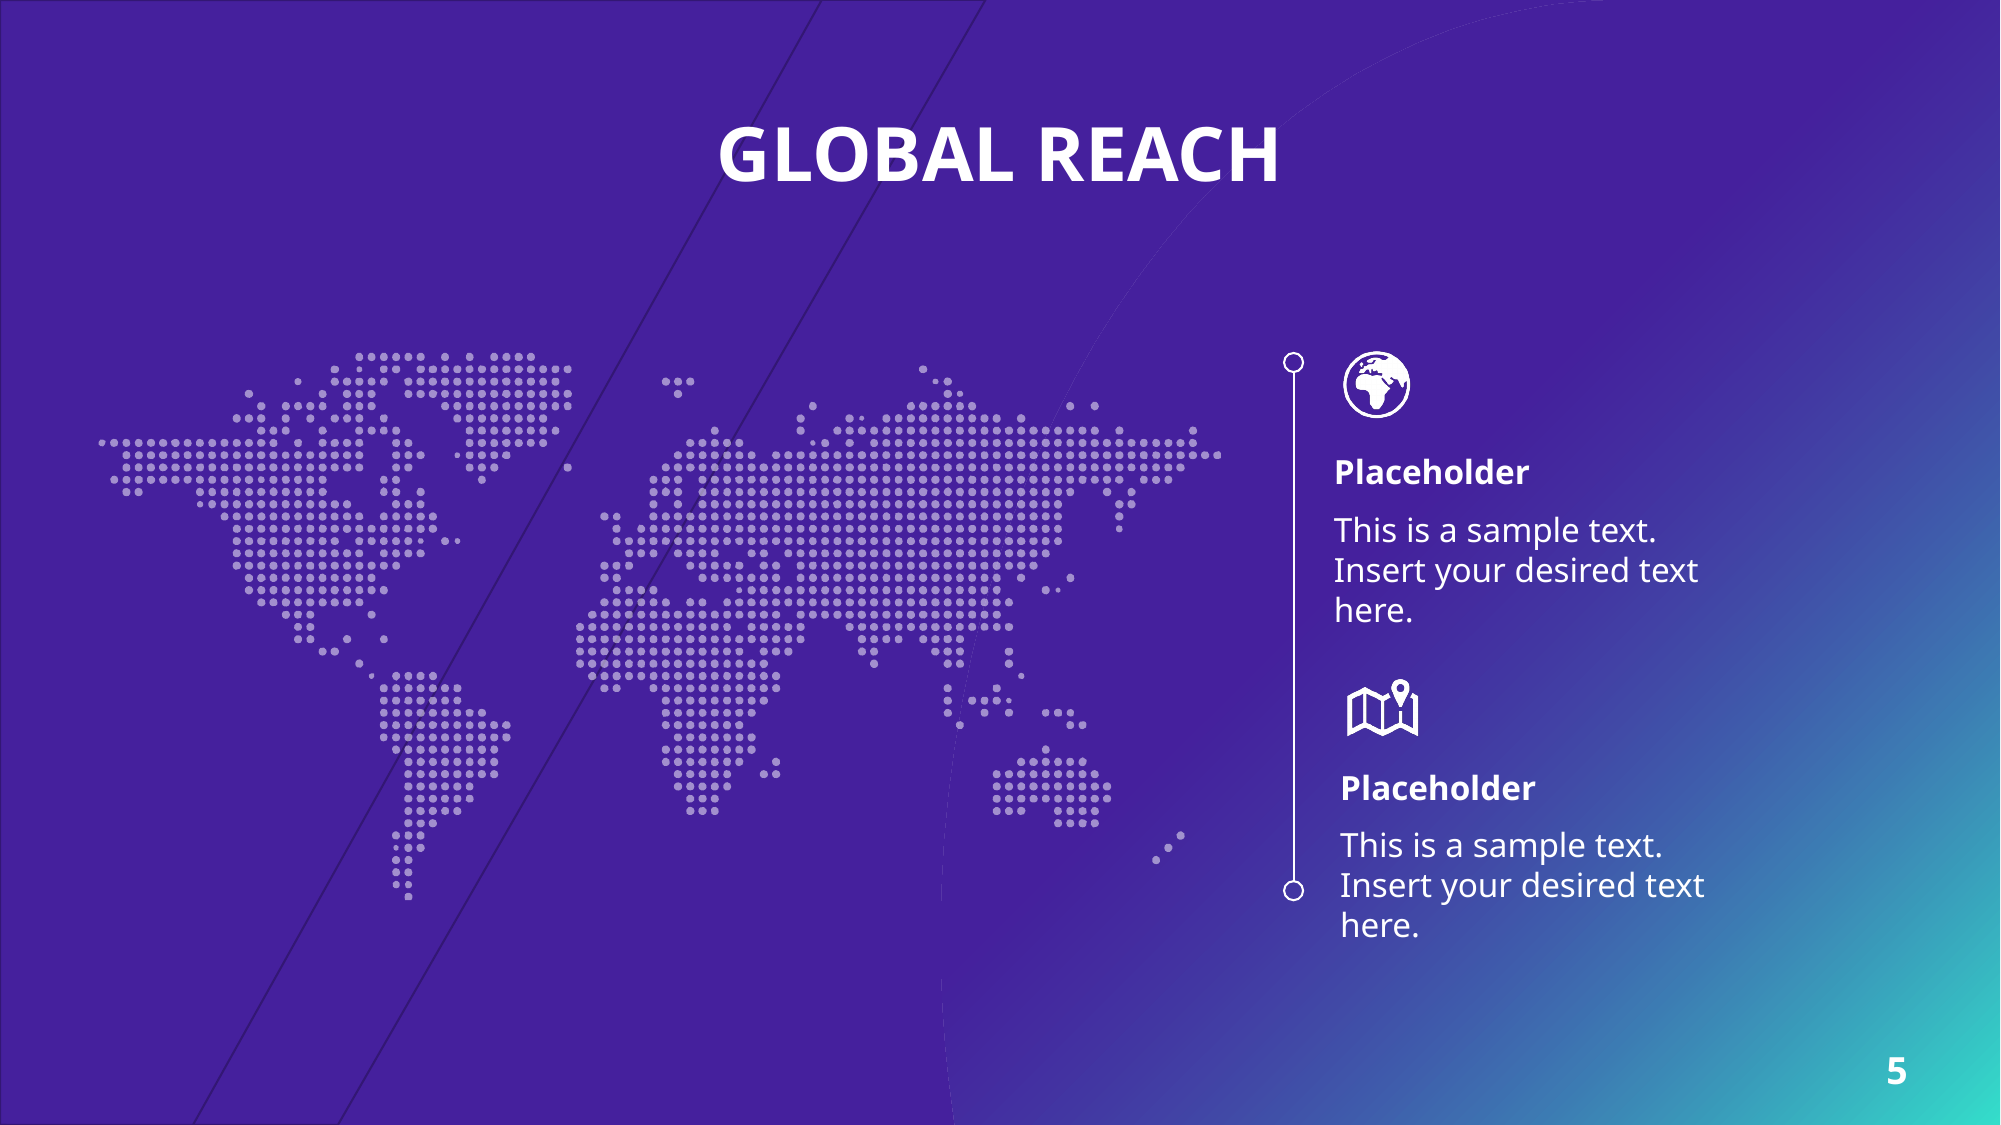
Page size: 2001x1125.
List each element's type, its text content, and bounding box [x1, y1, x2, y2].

text_box [624, 647, 634, 656]
text_box [894, 500, 903, 509]
text_box [907, 487, 915, 497]
text_box [392, 524, 401, 533]
text_box [318, 463, 327, 472]
text_box [367, 561, 376, 570]
text_box [1005, 697, 1012, 704]
text_box [956, 463, 964, 472]
text_box [1066, 721, 1075, 730]
text_box [576, 622, 585, 631]
text_box [392, 512, 401, 521]
text_box [1017, 806, 1026, 815]
text_box [870, 487, 879, 497]
text_box [833, 585, 842, 595]
text_box [1004, 623, 1014, 631]
text_box [1054, 487, 1063, 497]
text_box [1152, 438, 1161, 447]
text_box [416, 500, 425, 509]
text_box [673, 757, 683, 766]
text_box [1078, 794, 1087, 803]
text_box [281, 499, 290, 509]
text_box [404, 500, 413, 509]
text_box [796, 512, 805, 521]
text_box [294, 586, 302, 595]
text_box [330, 549, 340, 558]
text_box [526, 352, 535, 362]
text_box [710, 426, 719, 435]
text_box [943, 586, 952, 595]
text_box [342, 438, 352, 447]
text_box [1029, 757, 1038, 766]
text_box [1053, 512, 1063, 521]
text_box [1029, 463, 1038, 472]
text_box [931, 573, 940, 583]
text_box [355, 352, 364, 362]
text_box [759, 549, 769, 558]
text_box [306, 463, 315, 472]
text_box [747, 475, 756, 484]
text_box [698, 622, 707, 631]
text_box [796, 561, 805, 570]
text_box [992, 806, 1001, 816]
text_box [490, 733, 499, 742]
text_box [501, 389, 511, 398]
text_box [404, 794, 413, 803]
text_box [306, 512, 315, 521]
text_box [723, 438, 731, 447]
text_box [404, 892, 413, 901]
text_box [980, 622, 989, 631]
text_box [404, 880, 413, 889]
text_box [637, 671, 646, 681]
text_box [158, 451, 168, 459]
text_box [918, 586, 928, 595]
text_box [453, 806, 462, 816]
text_box [710, 647, 719, 656]
text_box [208, 438, 217, 447]
text_box [367, 573, 376, 582]
text_box [393, 844, 399, 851]
text_box [735, 733, 744, 742]
text_box [269, 549, 278, 558]
text_box [1200, 451, 1210, 460]
text_box [318, 451, 327, 460]
text_box [502, 426, 511, 435]
text_box [710, 733, 719, 742]
text_box [673, 500, 683, 509]
text_box [208, 451, 217, 460]
text_box [244, 549, 254, 558]
text_box [183, 463, 192, 472]
text_box [612, 684, 621, 693]
text_box [772, 610, 781, 619]
text_box [342, 389, 352, 398]
text_box [956, 401, 964, 411]
text_box [490, 745, 499, 754]
text_box [845, 426, 854, 435]
text_box [735, 573, 744, 582]
text_box [1054, 426, 1063, 435]
text_box [735, 671, 744, 681]
text_box [244, 537, 254, 546]
text_box [465, 352, 474, 362]
text_box [294, 512, 303, 521]
text_box [845, 585, 854, 595]
text_box [968, 696, 977, 705]
text_box [771, 500, 781, 509]
text_box [134, 451, 143, 460]
text_box [673, 377, 683, 386]
text_box [697, 757, 707, 767]
text_box [906, 401, 915, 411]
text_box [404, 451, 413, 460]
text_box [857, 635, 867, 644]
text_box [1213, 451, 1221, 459]
text_box [355, 585, 364, 595]
text_box [306, 561, 315, 570]
text_box [980, 524, 989, 533]
text_box [796, 414, 805, 423]
text_box [257, 426, 266, 435]
text_box [992, 537, 1001, 546]
text_box [159, 463, 168, 472]
text_box [257, 573, 266, 583]
text_box [1066, 463, 1075, 472]
text_box [784, 499, 793, 509]
text_box [454, 538, 461, 544]
text_box [1102, 782, 1112, 791]
text_box [968, 487, 977, 497]
text_box [1004, 549, 1014, 558]
text_box [257, 537, 266, 546]
text_box [244, 451, 254, 460]
text_box [379, 721, 388, 730]
text_box [1078, 721, 1087, 730]
text_box [1004, 806, 1014, 815]
text_box [980, 549, 989, 558]
text_box [1176, 451, 1185, 460]
text_box [576, 647, 585, 656]
text_box [355, 377, 364, 386]
text_box [1017, 537, 1026, 545]
text_box [1102, 451, 1112, 460]
text_box [342, 401, 352, 411]
text_box [870, 647, 879, 656]
text_box [306, 586, 315, 595]
text_box [711, 512, 719, 521]
text_box [894, 635, 903, 644]
text_box [980, 487, 989, 497]
text_box [625, 585, 634, 595]
picture [1334, 342, 1419, 427]
text_box [772, 770, 781, 779]
text_box [1041, 782, 1050, 791]
text_box [1078, 463, 1087, 472]
text_box [1029, 782, 1038, 791]
text_box [281, 401, 290, 411]
text_box [1054, 451, 1063, 460]
text_box [367, 352, 376, 362]
text_box [477, 439, 487, 447]
text_box [539, 390, 548, 398]
text_box [747, 598, 756, 607]
text_box [1139, 451, 1148, 460]
text_box [612, 561, 621, 570]
text_box [612, 622, 621, 631]
text_box [870, 426, 879, 435]
text_box [244, 438, 254, 447]
text_box [465, 389, 474, 398]
text_box [416, 806, 425, 816]
text_box [894, 414, 903, 423]
text_box [501, 438, 511, 447]
text_box [686, 561, 695, 570]
text_box [833, 549, 842, 558]
text_box [833, 451, 842, 460]
text_box [771, 671, 781, 681]
text_box [710, 573, 719, 583]
text_box [832, 475, 842, 484]
text_box [281, 451, 290, 459]
text_box [587, 610, 597, 619]
text_box [894, 598, 903, 607]
text_box [637, 537, 646, 545]
text_box [342, 512, 352, 521]
text_box [833, 610, 842, 619]
text_box [637, 622, 646, 631]
text_box [723, 561, 731, 570]
text_box [428, 770, 438, 779]
text_box [931, 647, 940, 656]
text_box [441, 377, 450, 386]
text_box [1115, 512, 1124, 521]
text_box [232, 451, 241, 460]
text_box [330, 365, 340, 374]
text_box [281, 598, 290, 607]
text_box [809, 586, 817, 595]
text_box [477, 721, 486, 730]
text_box [318, 426, 328, 435]
text_box [367, 426, 376, 435]
text_box [441, 352, 449, 362]
text_box [379, 352, 388, 362]
text_box [943, 389, 952, 398]
text_box [502, 401, 511, 411]
text_box [1041, 451, 1050, 460]
text_box [771, 561, 781, 570]
text_box [821, 598, 830, 607]
text_box [747, 684, 756, 693]
text_box [931, 463, 940, 472]
text_box [698, 684, 707, 693]
text_box [980, 463, 989, 472]
text_box [294, 610, 302, 619]
text_box [1004, 463, 1014, 472]
text_box [465, 365, 474, 374]
text_box [943, 561, 952, 570]
text_box [281, 512, 290, 521]
text_box [588, 671, 597, 681]
text_box [686, 781, 695, 791]
text_box [894, 573, 903, 582]
text_box [918, 414, 928, 423]
text_box [1176, 831, 1185, 840]
text_box [281, 549, 290, 558]
text_box [404, 352, 413, 362]
text_box [1164, 843, 1173, 852]
text_box [1090, 463, 1099, 472]
text_box [992, 684, 1001, 693]
text_box [723, 635, 731, 644]
text_box [1017, 549, 1026, 558]
text_box [404, 757, 413, 767]
text_box [661, 524, 670, 533]
text_box [380, 537, 388, 545]
text_box [1152, 855, 1161, 865]
text_box [747, 610, 756, 619]
text_box [392, 426, 401, 435]
text_box [661, 475, 670, 484]
text_box [428, 782, 438, 791]
text_box [956, 390, 964, 397]
text_box [342, 414, 352, 423]
text_box [894, 610, 903, 619]
text_box [857, 549, 867, 558]
text_box [882, 426, 891, 435]
text_box [882, 610, 891, 619]
text_box [796, 487, 805, 497]
text_box [747, 745, 756, 754]
text_box [428, 757, 438, 767]
text_box [931, 635, 940, 644]
text_box [1066, 819, 1075, 828]
text_box [821, 549, 830, 558]
text_box [122, 438, 131, 447]
text_box [306, 475, 315, 484]
text_box [392, 671, 401, 681]
text_box [257, 512, 266, 521]
text_box [428, 721, 438, 730]
text_box [906, 524, 916, 533]
text_box [625, 561, 634, 570]
text_box [808, 598, 817, 607]
text_box [306, 451, 315, 460]
text_box [882, 512, 891, 521]
text_box [784, 525, 793, 533]
text_box [845, 598, 854, 607]
text_box [968, 525, 977, 533]
text_box [980, 610, 989, 619]
text_box [747, 622, 756, 631]
text_box [894, 524, 903, 533]
text_box [257, 402, 266, 411]
text_box [968, 573, 977, 582]
text_box [417, 538, 424, 544]
text_box [1029, 438, 1038, 447]
text_box [1004, 524, 1014, 533]
text_box [232, 463, 241, 472]
text_box [257, 476, 265, 484]
text_box [453, 365, 462, 374]
text_box [870, 610, 879, 619]
text_box [1066, 401, 1075, 411]
text_box [980, 586, 989, 595]
text_box [649, 500, 658, 509]
text_box [1041, 745, 1050, 754]
text_box [710, 499, 719, 509]
text_box [955, 524, 965, 533]
text_box [453, 721, 462, 729]
text_box [379, 524, 388, 533]
text_box [809, 475, 817, 484]
text_box [772, 684, 781, 693]
text_box [478, 451, 487, 460]
text_box [906, 598, 915, 607]
text_box [392, 475, 401, 484]
text_box [723, 721, 732, 730]
text_box [808, 549, 817, 558]
text_box [294, 561, 302, 570]
text_box [1127, 451, 1136, 460]
text_box [600, 659, 609, 668]
text_box [968, 426, 977, 435]
text_box [269, 561, 278, 570]
text_box [833, 598, 842, 607]
text_box [612, 671, 621, 681]
text_box [649, 622, 658, 631]
text_box [968, 622, 977, 631]
text_box [232, 561, 241, 570]
text_box [771, 537, 781, 545]
text_box [1102, 463, 1112, 472]
text_box [870, 438, 879, 447]
text_box [845, 438, 854, 447]
text_box [171, 451, 180, 460]
text_box [379, 684, 388, 693]
text_box [1004, 782, 1014, 791]
text_box [342, 573, 352, 582]
text_box [931, 402, 940, 411]
text_box [441, 389, 450, 398]
text_box [1018, 672, 1025, 680]
text_box [698, 635, 707, 644]
text_box [661, 537, 670, 545]
text_box [551, 401, 560, 411]
text_box [465, 733, 474, 742]
text_box [649, 684, 658, 693]
text_box [980, 598, 989, 607]
text_box [894, 451, 903, 460]
text_box [857, 623, 867, 631]
text_box [710, 794, 719, 803]
text_box [1041, 512, 1050, 521]
text_box [894, 426, 903, 435]
text_box [465, 708, 474, 717]
text_box [379, 708, 388, 717]
text_box [244, 525, 254, 533]
text_box [465, 794, 474, 803]
text_box [796, 586, 805, 595]
text_box [686, 770, 695, 779]
text_box [845, 561, 854, 570]
text_box [502, 377, 511, 386]
text_box [649, 512, 658, 521]
text_box [821, 537, 830, 545]
text_box [931, 610, 940, 619]
text_box [673, 389, 683, 399]
text_box [992, 573, 1001, 582]
text_box [943, 537, 952, 545]
text_box [918, 610, 928, 619]
text_box [526, 414, 535, 423]
text_box [404, 868, 413, 877]
text_box [428, 819, 438, 828]
text_box [294, 537, 303, 546]
text_box Placeholder [1333, 451, 1550, 492]
text_box [318, 549, 327, 558]
text_box [759, 487, 769, 497]
text_box [453, 757, 462, 767]
text_box [306, 537, 315, 546]
text_box [759, 684, 769, 693]
text_box [245, 500, 254, 509]
text_box [294, 487, 303, 497]
text_box [796, 451, 805, 460]
text_box [759, 659, 769, 669]
text_box [674, 622, 683, 631]
text_box [723, 500, 732, 509]
text_box [723, 512, 732, 521]
text_box [759, 623, 769, 631]
text_box [588, 623, 597, 631]
text_box [453, 770, 462, 779]
text_box [661, 512, 671, 521]
text_box [318, 401, 327, 411]
text_box [600, 573, 609, 583]
text_box [723, 487, 731, 497]
text_box [673, 659, 683, 669]
text_box [526, 389, 536, 399]
text_box [723, 598, 732, 607]
text_box [857, 610, 867, 619]
text_box [747, 524, 756, 533]
text_box [796, 622, 805, 631]
text_box [232, 414, 241, 423]
text_box [931, 426, 940, 435]
text_box [281, 573, 290, 582]
text_box [208, 475, 217, 484]
text_box [318, 586, 327, 595]
text_box [477, 389, 486, 398]
text_box [1041, 770, 1050, 779]
text_box [355, 512, 364, 521]
text_box [931, 598, 940, 607]
text_box [980, 708, 989, 717]
text_box [404, 696, 413, 705]
text_box [955, 451, 964, 460]
text_box [673, 475, 683, 484]
text_box [882, 623, 891, 632]
text_box [710, 757, 719, 767]
text_box [821, 499, 829, 509]
text_box [1066, 806, 1075, 816]
text_box [294, 573, 302, 583]
text_box [698, 659, 707, 668]
text_box [673, 512, 683, 521]
text_box [686, 597, 695, 607]
text_box [710, 659, 719, 668]
text_box [661, 684, 670, 693]
text_box [220, 463, 229, 472]
text_box [465, 721, 474, 730]
text_box [1029, 451, 1038, 460]
text_box [416, 352, 425, 361]
text_box [342, 377, 352, 386]
text_box [453, 708, 462, 717]
text_box [220, 500, 229, 509]
text_box [1078, 757, 1087, 767]
text_box [686, 794, 695, 803]
text_box [943, 512, 952, 521]
text_box [197, 501, 204, 508]
text_box [318, 475, 327, 484]
text_box [122, 476, 131, 484]
text_box [404, 721, 413, 730]
text_box [379, 365, 388, 374]
text_box [870, 537, 879, 545]
text_box [723, 475, 732, 484]
text_box [453, 794, 462, 803]
text_box [968, 500, 977, 509]
text_box [1164, 438, 1173, 447]
text_box [821, 586, 830, 595]
text_box [441, 402, 450, 411]
text_box [956, 549, 964, 558]
text_box [796, 426, 805, 435]
text_box [441, 537, 450, 545]
text_box [269, 524, 278, 533]
text_box [857, 573, 867, 583]
text_box [784, 487, 793, 497]
text_box [1090, 401, 1099, 411]
text_box [943, 598, 952, 607]
text_box [735, 451, 744, 459]
text_box [759, 598, 768, 607]
text_box [306, 500, 315, 509]
text_box [882, 573, 891, 582]
text_box [244, 414, 254, 423]
text_box [612, 524, 621, 533]
text_box [895, 586, 903, 595]
text_box [931, 475, 940, 484]
text_box [698, 807, 707, 815]
text_box [1029, 475, 1038, 484]
text_box [661, 487, 671, 497]
text_box [735, 745, 744, 754]
text_box [1004, 426, 1014, 435]
text_box [992, 475, 1001, 484]
text_box [1005, 794, 1014, 803]
text_box [1078, 426, 1087, 435]
text_box [600, 647, 609, 656]
text_box [465, 757, 474, 767]
text_box [490, 401, 499, 411]
text_box [428, 794, 438, 803]
text_box [735, 537, 744, 545]
text_box [490, 721, 499, 730]
text_box [501, 721, 511, 729]
text_box [122, 487, 131, 497]
text_box [809, 487, 817, 497]
text_box [1139, 438, 1148, 447]
text_box [894, 623, 903, 631]
text_box [918, 499, 928, 509]
text_box [1078, 806, 1087, 815]
text_box [330, 573, 339, 583]
text_box [1004, 561, 1014, 570]
text_box [587, 635, 597, 644]
text_box [355, 389, 364, 398]
text_box [698, 475, 707, 484]
text_box [1078, 438, 1087, 447]
text_box [1054, 708, 1062, 717]
text_box [600, 635, 609, 644]
text_box [673, 745, 683, 754]
text_box [796, 475, 805, 484]
text_box [330, 647, 339, 656]
text_box [882, 438, 891, 447]
text_box [956, 598, 964, 607]
text_box [980, 426, 989, 435]
text_box [1078, 769, 1087, 779]
text_box [710, 721, 719, 729]
text_box [551, 389, 560, 398]
text_box [870, 549, 879, 558]
text_box [857, 487, 867, 497]
text_box [232, 475, 242, 484]
text_box [821, 463, 830, 472]
text_box [368, 673, 375, 679]
text_box [943, 377, 953, 386]
text_box [992, 770, 1001, 779]
text_box [392, 696, 401, 705]
text_box [257, 598, 266, 607]
text_box [649, 475, 658, 484]
text_box [759, 512, 769, 521]
text_box [759, 499, 769, 509]
text_box [612, 659, 621, 669]
text_box [857, 524, 867, 533]
text_box [269, 438, 278, 447]
text_box [698, 647, 707, 656]
text_box [318, 598, 327, 607]
text_box [845, 622, 854, 631]
text_box [649, 487, 658, 497]
text_box [1017, 757, 1026, 767]
text_box [490, 426, 499, 435]
text_box [416, 512, 425, 521]
text_box [1115, 438, 1124, 447]
text_box [698, 721, 707, 730]
text_box [342, 524, 352, 533]
text_box [441, 807, 450, 816]
text_box [931, 561, 940, 570]
text_box [710, 635, 719, 644]
text_box [906, 426, 916, 435]
text_box [269, 463, 278, 472]
text_box [649, 610, 658, 619]
text_box [318, 500, 327, 509]
text_box [686, 438, 695, 447]
text_box [943, 696, 953, 705]
text_box [649, 537, 658, 546]
text_box [355, 573, 364, 582]
text_box [723, 524, 732, 533]
text_box [490, 377, 499, 386]
text_box [526, 438, 535, 447]
text_box [747, 671, 756, 681]
text_box [723, 684, 732, 693]
text_box [894, 549, 903, 558]
text_box [955, 426, 964, 435]
text_box [134, 463, 143, 472]
text_box [673, 487, 683, 497]
text_box [441, 684, 450, 693]
text_box [404, 745, 413, 754]
text_box [294, 463, 303, 472]
text_box [907, 622, 916, 631]
text_box [477, 757, 486, 767]
text_box [110, 475, 119, 484]
text_box [122, 451, 131, 460]
text_box [600, 610, 609, 619]
text_box [673, 549, 683, 558]
text_box [809, 401, 817, 411]
text_box [759, 770, 769, 779]
text_box [735, 696, 744, 705]
text_box [918, 463, 928, 472]
text_box [723, 733, 732, 742]
text_box [625, 635, 634, 644]
text_box [686, 451, 695, 460]
text_box [992, 451, 1001, 460]
text_box [943, 463, 952, 472]
text_box [380, 696, 388, 705]
text_box [1041, 549, 1050, 558]
text_box [870, 635, 879, 644]
text_box [992, 696, 1001, 705]
text_box [968, 537, 977, 546]
text_box [686, 684, 695, 693]
text_box [330, 463, 339, 472]
text_box [1127, 438, 1136, 447]
text_box [673, 671, 683, 681]
text_box This is a sample text. Insert your desired text here. [1340, 824, 1759, 945]
text_box [404, 536, 413, 546]
text_box [882, 537, 891, 546]
text_box [673, 770, 683, 779]
text_box [723, 757, 731, 767]
text_box [686, 745, 695, 754]
text_box [649, 524, 658, 533]
text_box [784, 549, 793, 558]
text_box [698, 573, 707, 583]
text_box [906, 500, 915, 509]
text_box [1152, 451, 1161, 459]
text_box [980, 561, 989, 570]
text_box [1102, 475, 1112, 484]
text_box [220, 512, 229, 521]
text_box [931, 623, 940, 631]
text_box [858, 512, 867, 521]
text_box [857, 598, 867, 607]
text_box [306, 401, 315, 411]
text_box [918, 475, 928, 484]
text_box [392, 561, 401, 570]
text_box [183, 451, 192, 459]
text_box [220, 487, 229, 497]
text_box [1041, 426, 1050, 435]
text_box [1041, 524, 1050, 533]
text_box [771, 598, 781, 607]
text_box [281, 585, 290, 595]
text_box [747, 512, 756, 521]
text_box [833, 463, 842, 472]
text_box [171, 475, 180, 484]
text_box [772, 487, 781, 497]
text_box [600, 561, 609, 570]
text_box [882, 500, 891, 509]
text_box [392, 868, 401, 877]
text_box [735, 512, 744, 521]
text_box [1017, 782, 1026, 791]
text_box [1041, 463, 1050, 472]
text_box [110, 438, 119, 447]
text_box [404, 524, 413, 533]
text_box [1078, 475, 1087, 484]
text_box [514, 352, 523, 362]
text_box [1140, 475, 1148, 484]
text_box [918, 561, 928, 570]
text_box [809, 524, 817, 533]
text_box [955, 414, 964, 423]
text_box [281, 475, 290, 484]
text_box [943, 684, 952, 693]
text_box [208, 500, 217, 509]
text_box [379, 426, 388, 435]
text_box [134, 438, 143, 447]
text_box [698, 524, 707, 533]
text_box [392, 500, 401, 509]
text_box [342, 549, 352, 558]
text_box [306, 598, 315, 607]
text_box [772, 757, 781, 767]
text_box [588, 659, 597, 668]
text_box [392, 721, 401, 730]
text_box [698, 487, 707, 497]
text_box [318, 524, 327, 533]
text_box [955, 500, 964, 509]
text_box [477, 733, 487, 742]
text_box [257, 463, 266, 472]
text_box [784, 475, 793, 484]
text_box [698, 549, 707, 558]
text_box [330, 451, 339, 460]
text_box [784, 451, 793, 459]
text_box [698, 745, 707, 754]
text_box [1016, 487, 1026, 497]
text_box [956, 512, 964, 521]
text_box [477, 426, 486, 435]
title GLOBAL REACH [425, 113, 1574, 201]
text_box [232, 512, 241, 521]
text_box [1115, 426, 1124, 435]
text_box [257, 524, 266, 533]
text_box [845, 487, 854, 497]
text_box [356, 366, 363, 373]
text_box [318, 389, 327, 398]
text_box [857, 475, 867, 484]
text_box [624, 610, 633, 619]
text_box [355, 438, 364, 447]
text_box [232, 438, 241, 447]
text_box [686, 537, 695, 545]
text_box [526, 377, 535, 386]
text_box [649, 671, 658, 681]
text_box [612, 585, 621, 595]
text_box [551, 426, 560, 435]
text_box [661, 647, 670, 656]
text_box [735, 524, 744, 533]
text_box [1078, 819, 1087, 828]
text_box [343, 451, 352, 460]
text_box [281, 426, 290, 435]
text_box [404, 843, 413, 852]
text_box [845, 512, 854, 521]
text_box [637, 635, 646, 644]
text_box [673, 708, 683, 717]
text_box [1127, 500, 1136, 509]
text_box [1029, 549, 1038, 558]
text_box [392, 855, 401, 865]
text_box [735, 684, 744, 693]
text_box [624, 537, 633, 546]
text_box [809, 512, 817, 521]
text_box [906, 475, 915, 484]
text_box [380, 377, 388, 386]
text_box [1115, 451, 1124, 460]
text_box [1188, 438, 1198, 447]
text_box [673, 451, 683, 460]
text_box [784, 647, 793, 656]
text_box [380, 549, 388, 558]
text_box [502, 352, 511, 362]
text_box [968, 610, 977, 619]
text_box [1004, 499, 1014, 509]
text_box [845, 537, 854, 546]
text_box [710, 671, 719, 681]
text_box [477, 770, 486, 779]
text_box [416, 770, 425, 779]
text_box [391, 549, 401, 558]
text_box [257, 414, 266, 423]
text_box [771, 451, 781, 460]
text_box [820, 512, 830, 521]
text_box [735, 647, 744, 656]
text_box [943, 659, 952, 668]
text_box [1054, 438, 1062, 447]
text_box [980, 696, 989, 705]
text_box [612, 537, 621, 546]
text_box [906, 438, 915, 447]
text_box [281, 487, 290, 497]
text_box [857, 647, 867, 656]
text_box [710, 709, 719, 717]
text_box [269, 451, 278, 460]
text_box [428, 733, 438, 742]
text_box [355, 451, 364, 460]
text_box [968, 512, 977, 521]
text_box [367, 610, 376, 619]
text_box [428, 365, 437, 374]
text_box [919, 524, 928, 533]
text_box [968, 475, 977, 484]
text_box [1115, 463, 1124, 472]
text_box [404, 770, 413, 779]
text_box [526, 365, 536, 374]
text_box [919, 512, 928, 521]
text_box [367, 402, 376, 411]
text_box [956, 610, 964, 619]
text_box [698, 671, 707, 681]
text_box [1053, 537, 1063, 545]
text_box [428, 745, 438, 754]
text_box [710, 782, 719, 791]
text_box [379, 512, 388, 521]
text_box [857, 561, 867, 570]
text_box [686, 806, 695, 815]
text_box [906, 463, 916, 472]
text_box [612, 647, 621, 656]
text_box [870, 512, 878, 521]
text_box [392, 439, 400, 448]
text_box [931, 451, 940, 460]
text_box [196, 475, 204, 484]
text_box [1054, 806, 1062, 815]
text_box [710, 438, 719, 447]
text_box [845, 475, 854, 484]
text_box [943, 426, 952, 435]
text_box [980, 573, 989, 582]
text_box [1066, 451, 1075, 460]
text_box [637, 647, 646, 656]
text_box [784, 463, 793, 472]
text_box [821, 438, 830, 447]
text_box [845, 549, 854, 558]
text_box [1164, 475, 1173, 484]
text_box [477, 377, 487, 386]
text_box [98, 439, 106, 447]
text_box [1004, 537, 1014, 546]
text_box [894, 512, 903, 521]
text_box [441, 696, 450, 705]
text_box [1004, 451, 1014, 460]
text_box [1066, 438, 1075, 447]
text_box [821, 610, 830, 619]
text_box [882, 549, 891, 558]
text_box [661, 671, 670, 681]
text_box [465, 377, 474, 386]
text_box [919, 451, 928, 460]
text_box [465, 438, 474, 447]
text_box [919, 537, 928, 546]
text_box [416, 721, 425, 730]
text_box [453, 389, 462, 399]
text_box [673, 524, 683, 533]
text_box [454, 452, 461, 459]
text_box [281, 463, 290, 472]
text_box [661, 659, 670, 668]
text_box [992, 585, 1001, 595]
text_box [146, 438, 156, 447]
text_box [710, 475, 719, 484]
text_box [919, 487, 928, 497]
text_box [710, 745, 719, 754]
text_box [600, 622, 609, 631]
text_box [294, 475, 302, 484]
text_box [821, 573, 830, 583]
text_box [1066, 709, 1074, 717]
text_box [269, 573, 278, 582]
text_box [1017, 438, 1026, 447]
text_box [771, 463, 781, 472]
text_box [906, 610, 916, 619]
text_box [392, 487, 401, 497]
text_box [882, 561, 891, 570]
text_box [735, 561, 744, 570]
text_box [244, 586, 254, 595]
text_box [759, 610, 769, 619]
text_box [1066, 794, 1075, 803]
text_box [1029, 561, 1038, 570]
text_box [980, 537, 989, 546]
text_box [809, 573, 817, 582]
text_box [477, 708, 487, 717]
text_box [784, 585, 793, 595]
text_box [870, 622, 879, 631]
text_box [894, 463, 903, 472]
text_box [932, 378, 939, 385]
text_box [1017, 512, 1026, 521]
text_box [698, 561, 707, 570]
text_box [477, 475, 486, 484]
text_box [735, 438, 744, 447]
text_box [1029, 524, 1038, 533]
text_box [747, 708, 756, 717]
text_box [857, 463, 867, 472]
text_box [796, 573, 805, 583]
text_box [220, 475, 229, 484]
text_box [490, 365, 499, 374]
text_box [1090, 451, 1100, 460]
text_box [796, 525, 805, 533]
text_box [809, 451, 817, 460]
text_box [992, 549, 1001, 558]
text_box [661, 745, 670, 754]
text_box [698, 451, 707, 460]
text_box [490, 770, 499, 779]
text_box [796, 610, 805, 619]
text_box [1017, 463, 1026, 472]
text_box [318, 537, 327, 546]
text_box [661, 377, 671, 386]
text_box [821, 487, 830, 497]
text_box [808, 463, 818, 472]
text_box [563, 389, 572, 398]
text_box [686, 635, 695, 644]
text_box [870, 451, 879, 460]
text_box [759, 573, 769, 583]
text_box [441, 708, 450, 717]
text_box [710, 610, 719, 619]
text_box Placeholder [1340, 766, 1557, 807]
text_box [894, 438, 903, 447]
text_box [906, 585, 916, 595]
text_box [416, 377, 425, 386]
text_box [710, 770, 719, 779]
text_box [993, 622, 1001, 631]
text_box [796, 537, 805, 545]
text_box [257, 438, 266, 447]
text_box [392, 463, 401, 472]
text_box [759, 537, 768, 545]
text_box [318, 561, 327, 570]
text_box [379, 585, 388, 595]
text_box [551, 377, 560, 386]
text_box [673, 721, 683, 730]
text_box [943, 573, 952, 583]
text_box [539, 401, 548, 411]
text_box [747, 549, 756, 558]
text_box [882, 451, 891, 460]
text_box [465, 414, 474, 423]
text_box [943, 647, 952, 656]
text_box [686, 708, 695, 717]
text_box [992, 463, 1001, 472]
text_box [992, 487, 1001, 497]
text_box [343, 500, 352, 509]
text_box [1090, 438, 1100, 447]
text_box [355, 401, 364, 411]
text_box [1017, 451, 1026, 460]
text_box [1078, 782, 1087, 791]
text_box [735, 635, 744, 644]
text_box [600, 671, 609, 681]
text_box [809, 537, 817, 546]
text_box [294, 451, 303, 460]
text_box [428, 671, 437, 681]
text_box [968, 438, 977, 447]
text_box [367, 389, 376, 398]
text_box [931, 414, 940, 423]
text_box [637, 549, 646, 558]
text_box [992, 524, 1001, 533]
text_box [392, 684, 401, 693]
text_box [330, 524, 340, 533]
text_box [244, 487, 254, 497]
text_box [686, 647, 695, 656]
text_box [673, 684, 683, 693]
text_box [1090, 475, 1099, 484]
text_box [367, 377, 376, 386]
text_box [1102, 438, 1112, 447]
text_box [600, 512, 609, 521]
text_box [404, 377, 413, 386]
text_box [514, 365, 524, 374]
text_box [441, 782, 450, 791]
text_box [882, 414, 891, 423]
text_box [330, 537, 339, 546]
text_box This is a sample text. Insert your desired text here. [1333, 509, 1752, 629]
text_box [416, 757, 425, 767]
text_box [723, 610, 732, 619]
text_box [710, 696, 719, 705]
text_box [343, 463, 352, 472]
text_box [404, 831, 413, 840]
text_box [992, 598, 1001, 607]
text_box [1066, 770, 1075, 779]
text_box [992, 561, 1001, 570]
text_box [624, 549, 634, 558]
text_box [686, 671, 695, 681]
text_box [416, 831, 425, 840]
text_box [992, 438, 1001, 447]
text_box [992, 610, 1001, 619]
text_box [453, 401, 462, 411]
text_box [269, 475, 278, 484]
text_box [1029, 794, 1038, 803]
text_box [980, 512, 989, 521]
text_box [784, 512, 793, 521]
text_box [1164, 463, 1173, 472]
text_box [796, 549, 805, 558]
text_box [784, 537, 793, 545]
text_box [122, 463, 131, 472]
text_box [747, 573, 756, 582]
text_box [391, 365, 401, 374]
text_box [870, 659, 879, 668]
text_box [1016, 573, 1026, 582]
text_box [1066, 475, 1075, 484]
text_box [943, 401, 952, 411]
text_box [1029, 426, 1038, 435]
text_box [931, 586, 940, 595]
text_box [1016, 414, 1026, 423]
text_box [367, 586, 376, 595]
text_box [416, 549, 425, 558]
text_box [673, 463, 683, 472]
text_box [796, 598, 805, 607]
text_box [612, 610, 621, 619]
text_box [392, 352, 401, 362]
text_box [931, 512, 940, 521]
text_box [771, 475, 781, 484]
text_box [330, 598, 339, 607]
text_box [968, 414, 977, 423]
text_box [809, 500, 817, 509]
text_box [465, 770, 474, 778]
text_box [661, 622, 670, 631]
text_box [1152, 463, 1161, 472]
text_box [918, 365, 928, 374]
text_box [747, 487, 756, 497]
text_box [955, 721, 964, 729]
text_box [931, 500, 940, 509]
text_box [943, 414, 952, 423]
text_box [453, 684, 462, 693]
text_box [477, 365, 487, 374]
text_box [894, 487, 903, 496]
text_box [857, 500, 867, 509]
text_box [612, 598, 621, 607]
text_box [784, 623, 793, 631]
text_box [416, 708, 425, 717]
text_box [649, 659, 658, 668]
text_box [723, 708, 732, 717]
text_box [637, 659, 646, 668]
text_box [943, 451, 953, 460]
text_box [281, 610, 290, 619]
text_box [747, 696, 756, 705]
text_box [943, 634, 952, 644]
text_box [698, 794, 707, 803]
text_box [661, 635, 670, 644]
text_box [416, 684, 425, 693]
text_box [1017, 500, 1026, 509]
text_box [600, 598, 609, 607]
text_box [355, 659, 364, 668]
text_box [870, 585, 879, 595]
text_box [956, 537, 965, 545]
text_box [342, 635, 352, 644]
text_box [735, 659, 744, 668]
text_box [723, 537, 732, 546]
text_box [1004, 487, 1014, 497]
text_box [845, 573, 854, 583]
text_box [686, 696, 695, 705]
text_box [661, 463, 670, 472]
text_box [1053, 757, 1063, 767]
text_box [686, 524, 695, 533]
text_box [318, 487, 328, 497]
text_box [453, 745, 462, 754]
text_box [1029, 770, 1038, 779]
text_box [943, 708, 953, 717]
text_box [244, 389, 254, 398]
text_box [992, 414, 1001, 423]
text_box [318, 573, 327, 583]
text_box [404, 855, 413, 864]
text_box [404, 708, 413, 717]
text_box [1188, 426, 1198, 435]
text_box [980, 414, 989, 423]
text_box [698, 537, 707, 545]
text_box [857, 585, 867, 595]
text_box [980, 438, 989, 447]
text_box [833, 573, 842, 582]
text_box [955, 475, 964, 484]
text_box [232, 549, 241, 558]
text_box [269, 426, 278, 435]
text_box [1029, 537, 1038, 545]
text_box [392, 880, 400, 889]
text_box [796, 500, 805, 509]
text_box [821, 561, 830, 570]
text_box [269, 586, 278, 595]
text_box [355, 561, 364, 570]
text_box [404, 389, 413, 398]
text_box [441, 365, 450, 374]
text_box [698, 500, 707, 509]
text_box [416, 733, 425, 742]
text_box [612, 512, 621, 521]
text_box [710, 623, 719, 631]
text_box [1029, 487, 1038, 497]
text_box [428, 684, 438, 693]
text_box [698, 512, 707, 521]
text_box [747, 451, 756, 460]
text_box [183, 475, 192, 484]
text_box [1164, 451, 1173, 460]
text_box [686, 549, 695, 558]
text_box [1284, 352, 1304, 372]
text_box [330, 512, 339, 521]
text_box [907, 537, 916, 545]
text_box [514, 426, 523, 435]
text_box [955, 647, 964, 656]
text_box [882, 463, 891, 472]
text_box [306, 635, 315, 644]
text_box [146, 475, 156, 484]
text_box [1029, 500, 1038, 509]
text_box [625, 671, 634, 681]
text_box [330, 500, 339, 509]
text_box [404, 512, 413, 521]
text_box [882, 586, 891, 595]
text_box [244, 561, 254, 570]
text_box [673, 782, 683, 791]
text_box [673, 733, 683, 742]
text_box [771, 647, 781, 656]
text_box [809, 610, 817, 619]
text_box [1127, 487, 1136, 497]
text_box [195, 451, 205, 460]
text_box [1188, 451, 1198, 460]
text_box [293, 549, 302, 558]
text_box [759, 671, 769, 681]
text_box [992, 426, 1001, 435]
text_box [477, 745, 487, 754]
text_box [931, 438, 940, 447]
text_box [428, 696, 437, 705]
text_box [955, 659, 965, 668]
text_box [1041, 438, 1050, 447]
text_box [441, 721, 450, 730]
text_box [870, 573, 879, 583]
text_box [723, 696, 731, 705]
text_box [159, 438, 168, 447]
text_box [1115, 500, 1124, 509]
text_box [857, 426, 866, 435]
text_box [392, 733, 401, 742]
text_box [392, 451, 401, 460]
text_box [1017, 795, 1026, 803]
text_box [416, 782, 425, 791]
text_box [661, 709, 670, 717]
text_box [404, 782, 413, 791]
text_box [306, 414, 315, 423]
text_box [649, 585, 658, 595]
text_box [380, 475, 388, 484]
text_box [208, 463, 217, 472]
text_box [1005, 708, 1014, 717]
text_box [416, 487, 425, 497]
text_box [428, 512, 438, 521]
text_box [1005, 512, 1014, 521]
text_box [735, 598, 744, 607]
text_box [759, 635, 769, 644]
text_box [502, 414, 511, 423]
text_box [735, 757, 744, 767]
text_box [490, 451, 499, 460]
text_box [637, 598, 646, 607]
text_box [759, 561, 769, 570]
text_box [416, 365, 425, 374]
text_box [723, 745, 731, 754]
text_box [257, 451, 266, 460]
text_box [710, 806, 719, 815]
text_box [832, 487, 842, 497]
text_box [256, 500, 266, 509]
text_box [441, 770, 450, 779]
text_box [453, 696, 462, 705]
text_box [723, 463, 731, 472]
text_box [918, 401, 928, 411]
text_box [649, 598, 658, 607]
text_box [294, 623, 302, 631]
text_box [624, 598, 634, 607]
text_box [710, 684, 719, 693]
text_box [747, 586, 756, 595]
text_box [453, 782, 462, 791]
text_box [514, 377, 523, 386]
text_box [244, 463, 254, 472]
text_box [465, 463, 474, 472]
text_box [1004, 597, 1014, 607]
text_box [661, 598, 670, 607]
text_box [906, 512, 916, 521]
text_box [232, 537, 241, 545]
text_box [441, 733, 450, 742]
text_box [1054, 475, 1062, 484]
text_box [404, 549, 413, 558]
text_box [833, 512, 842, 521]
text_box [1176, 438, 1185, 447]
text_box [1017, 561, 1026, 570]
text_box [1004, 647, 1014, 656]
text_box [845, 463, 854, 472]
text_box [710, 451, 719, 460]
text_box [294, 439, 302, 447]
text_box [1004, 438, 1014, 447]
text_box [514, 438, 523, 447]
text_box [771, 585, 781, 595]
text_box [453, 414, 462, 423]
text_box [735, 708, 744, 717]
text_box [563, 365, 572, 374]
text_box [269, 487, 278, 497]
text_box [955, 487, 964, 497]
text_box [710, 487, 719, 497]
text_box [870, 598, 879, 607]
text_box [955, 635, 964, 643]
text_box [465, 745, 474, 754]
text_box [686, 659, 695, 669]
text_box [1090, 770, 1099, 779]
text_box [208, 487, 216, 497]
text_box [244, 512, 254, 521]
text_box [367, 524, 376, 533]
text_box [171, 438, 180, 447]
text_box [894, 475, 903, 484]
text_box [759, 524, 769, 533]
text_box [943, 610, 952, 619]
text_box [465, 451, 474, 460]
text_box [1041, 475, 1050, 484]
text_box [269, 537, 278, 546]
text_box [404, 684, 413, 693]
text_box [1041, 757, 1050, 767]
text_box [355, 463, 364, 472]
text_box [747, 659, 756, 668]
text_box [759, 585, 768, 595]
text_box [649, 635, 658, 644]
text_box [379, 561, 388, 570]
text_box [232, 524, 241, 533]
text_box [772, 512, 781, 521]
text_box [943, 487, 952, 497]
text_box [870, 499, 879, 509]
text_box [1054, 770, 1063, 779]
text_box [465, 401, 474, 411]
text_box [686, 463, 695, 472]
text_box [416, 451, 425, 460]
text_box [736, 587, 743, 594]
text_box [416, 671, 425, 681]
text_box [441, 745, 450, 754]
text_box [906, 573, 915, 583]
text_box [1090, 426, 1100, 435]
text_box [501, 451, 511, 459]
text_box [1127, 463, 1136, 472]
text_box [735, 487, 744, 497]
text_box [490, 463, 499, 472]
text_box [575, 635, 585, 644]
text_box [281, 537, 290, 545]
text_box [918, 573, 928, 583]
text_box [1054, 524, 1062, 533]
text_box [244, 475, 254, 484]
text_box [919, 622, 928, 631]
text_box [379, 414, 388, 423]
text_box [392, 537, 401, 546]
text_box [404, 819, 413, 828]
text_box [710, 537, 719, 546]
text_box [196, 463, 205, 472]
text_box [171, 463, 180, 472]
text_box [294, 524, 302, 533]
text_box [318, 512, 327, 521]
text_box [294, 401, 303, 411]
text_box [563, 401, 572, 411]
text_box [845, 610, 854, 619]
text_box [771, 573, 781, 583]
text_box [673, 647, 683, 656]
text_box [784, 598, 793, 607]
text_box [306, 524, 315, 533]
text_box [673, 635, 683, 644]
text_box [539, 377, 548, 386]
text_box [490, 438, 499, 447]
text_box [220, 438, 229, 447]
text_box [784, 635, 793, 644]
text_box [894, 537, 903, 546]
text_box [281, 561, 290, 570]
text_box [992, 500, 1001, 509]
text_box [931, 524, 940, 533]
text_box [1090, 782, 1100, 791]
text_box [1078, 451, 1087, 459]
text_box [428, 708, 438, 717]
text_box [845, 451, 854, 459]
text_box [416, 524, 425, 533]
text_box [551, 365, 560, 374]
text_box [710, 561, 719, 570]
text_box [502, 733, 511, 742]
text_box [318, 438, 327, 447]
text_box [735, 610, 744, 619]
text_box [1042, 794, 1050, 803]
text_box [490, 389, 499, 398]
text_box [882, 634, 891, 644]
text_box [490, 352, 499, 362]
text_box [293, 598, 302, 607]
text_box [195, 438, 204, 447]
text_box [318, 647, 327, 656]
text_box [698, 696, 707, 705]
text_box [183, 438, 192, 447]
text_box [698, 610, 707, 619]
text_box [490, 414, 499, 423]
text_box [478, 402, 486, 411]
text_box [306, 573, 315, 583]
text_box [502, 365, 511, 373]
text_box [453, 377, 462, 386]
text_box [919, 438, 928, 447]
text_box [1140, 463, 1148, 472]
text_box [906, 414, 915, 423]
text_box [943, 524, 952, 533]
text_box [943, 438, 953, 447]
text_box [257, 487, 266, 496]
text_box [281, 414, 290, 423]
text_box [968, 463, 977, 472]
text_box [637, 610, 646, 619]
text_box [1029, 512, 1038, 521]
text_box [526, 426, 535, 435]
text_box [342, 585, 352, 595]
text_box [294, 378, 302, 386]
text_box [833, 561, 842, 570]
text_box [1041, 709, 1050, 717]
text_box [1053, 499, 1063, 509]
text_box [1102, 794, 1112, 803]
text_box [1066, 487, 1075, 497]
text_box [931, 487, 940, 497]
text_box [955, 561, 965, 570]
text_box [380, 487, 388, 497]
text_box [686, 623, 695, 631]
text_box [882, 598, 891, 607]
text_box [539, 438, 548, 447]
text_box [698, 463, 707, 472]
text_box [477, 414, 487, 423]
text_box [1066, 782, 1075, 791]
text_box [894, 561, 903, 570]
text_box [907, 561, 915, 570]
text_box [587, 647, 597, 656]
text_box [220, 451, 229, 460]
text_box [833, 524, 842, 533]
text_box [355, 414, 364, 423]
text_box [845, 499, 854, 509]
text_box [992, 794, 1001, 803]
text_box [882, 487, 891, 497]
text_box [146, 463, 156, 472]
text_box [1004, 475, 1014, 484]
text_box [747, 635, 756, 644]
text_box [391, 745, 401, 754]
text_box [1017, 475, 1026, 484]
text_box [428, 389, 438, 398]
text_box [796, 635, 805, 644]
text_box [870, 524, 879, 533]
text_box [906, 549, 915, 558]
text_box [1017, 524, 1026, 533]
text_box [857, 451, 867, 460]
text_box [698, 598, 707, 607]
text_box [404, 671, 413, 681]
text_box [661, 696, 670, 705]
text_box [379, 733, 388, 742]
text_box [845, 524, 854, 533]
text_box [1090, 819, 1099, 828]
text_box [661, 720, 670, 730]
text_box [539, 414, 548, 423]
text_box [710, 549, 719, 558]
text_box [404, 438, 413, 447]
text_box [355, 598, 364, 607]
text_box [723, 451, 732, 460]
text_box [416, 389, 425, 399]
text_box [428, 806, 438, 815]
text_box [600, 684, 609, 693]
text_box [269, 500, 278, 509]
text_box [1066, 573, 1075, 583]
text_box [441, 794, 449, 803]
text_box [771, 622, 781, 631]
text_box [968, 549, 977, 558]
text_box [943, 500, 952, 509]
text_box [367, 537, 376, 545]
text_box [772, 524, 781, 533]
text_box [1114, 475, 1124, 484]
text_box [673, 537, 683, 545]
text_box [342, 561, 352, 570]
text_box [1152, 476, 1161, 484]
text_box [869, 561, 879, 570]
text_box [931, 537, 940, 546]
text_box [1004, 770, 1014, 779]
text_box [980, 475, 989, 484]
text_box [698, 769, 707, 778]
text_box [698, 782, 707, 791]
text_box [698, 733, 707, 742]
text_box [625, 659, 633, 669]
text_box [416, 819, 425, 828]
text_box [710, 524, 719, 533]
text_box [919, 549, 928, 558]
text_box [698, 708, 707, 717]
text_box [1066, 426, 1075, 435]
text_box [919, 598, 928, 607]
text_box [833, 426, 842, 435]
text_box [306, 623, 315, 631]
text_box [453, 733, 462, 742]
text_box [330, 585, 340, 595]
text_box [1090, 794, 1100, 803]
text_box [379, 635, 388, 644]
text_box [355, 524, 364, 533]
text_box [759, 647, 768, 656]
text_box [134, 475, 143, 484]
text_box [134, 487, 143, 497]
text_box [330, 438, 340, 447]
text_box [673, 610, 683, 619]
text_box [759, 463, 769, 472]
text_box [306, 549, 315, 558]
text_box [686, 610, 695, 619]
text_box [821, 451, 830, 460]
text_box [686, 721, 695, 730]
text_box [686, 733, 695, 742]
text_box [723, 782, 732, 791]
text_box [686, 757, 695, 767]
text_box [723, 573, 731, 582]
text_box [1004, 659, 1014, 668]
text_box [441, 757, 450, 767]
text_box [968, 451, 977, 460]
text_box [735, 721, 744, 730]
text_box [232, 500, 241, 509]
text_box [968, 598, 977, 607]
text_box [980, 451, 989, 460]
text_box [539, 426, 548, 435]
text_box [661, 610, 670, 619]
text_box [759, 475, 769, 484]
text_box [992, 782, 1001, 791]
text_box [1115, 525, 1123, 533]
text_box [735, 463, 744, 472]
text_box [392, 708, 401, 717]
text_box [195, 487, 205, 497]
text_box [269, 512, 278, 521]
text_box [330, 414, 339, 423]
text_box [968, 585, 977, 595]
text_box [1284, 881, 1304, 901]
text_box [1054, 794, 1063, 803]
text_box [1041, 586, 1050, 595]
text_box [1041, 536, 1050, 546]
text_box [294, 500, 302, 509]
text_box [514, 401, 523, 411]
text_box [404, 733, 413, 742]
text_box [1017, 426, 1026, 435]
text_box [330, 377, 340, 386]
text_box [845, 414, 854, 423]
text_box [257, 549, 266, 558]
text_box [257, 586, 266, 595]
text_box [404, 806, 413, 816]
text_box [563, 463, 572, 472]
text_box [968, 401, 977, 411]
text_box [624, 622, 633, 631]
text_box [1053, 819, 1063, 828]
text_box [980, 500, 989, 509]
text_box [416, 843, 425, 853]
text_box [747, 500, 756, 509]
text_box [465, 782, 474, 791]
text_box [723, 770, 732, 779]
text_box [158, 475, 168, 484]
text_box [539, 365, 548, 374]
text_box [857, 537, 867, 546]
text_box [404, 463, 413, 472]
text_box [330, 561, 339, 570]
text_box [1041, 500, 1050, 509]
text_box [1042, 487, 1050, 497]
text_box [146, 451, 156, 460]
text_box [612, 573, 621, 583]
text_box [514, 389, 523, 398]
text_box [306, 610, 315, 619]
text_box [735, 475, 744, 484]
text_box [649, 549, 658, 558]
text_box [1066, 757, 1075, 767]
text_box [943, 622, 952, 631]
picture [1340, 665, 1425, 750]
text_box [465, 426, 474, 435]
text_box [821, 524, 830, 533]
text_box [637, 524, 646, 533]
text_box [1053, 782, 1063, 791]
text_box [526, 401, 535, 411]
text_box [1102, 487, 1112, 497]
text_box [907, 451, 915, 460]
text_box [355, 549, 364, 558]
text_box [968, 561, 977, 570]
text_box [391, 831, 400, 840]
text_box [870, 475, 879, 484]
text_box [943, 549, 952, 558]
text_box [416, 794, 425, 803]
text_box [992, 512, 1001, 521]
text_box [257, 561, 266, 570]
text_box [955, 622, 964, 631]
text_box [416, 696, 425, 705]
text_box [1176, 463, 1185, 472]
text_box [821, 475, 830, 484]
text_box [342, 598, 352, 607]
text_box [576, 659, 584, 668]
text_box [244, 573, 253, 583]
text_box [673, 696, 683, 705]
text_box [919, 426, 928, 435]
text_box [723, 671, 732, 681]
text_box [612, 635, 621, 644]
text_box [1054, 463, 1062, 472]
text_box [943, 475, 952, 484]
text_box [759, 696, 768, 705]
text_box [771, 635, 781, 644]
text_box [477, 463, 486, 472]
text_box [735, 500, 744, 509]
text_box [955, 586, 964, 595]
text_box [428, 377, 438, 386]
text_box [661, 757, 670, 766]
text_box [956, 438, 965, 447]
text_box [710, 463, 719, 472]
text_box [882, 524, 891, 533]
text_box [723, 659, 731, 668]
text_box [637, 585, 646, 595]
text_box [698, 438, 707, 447]
text_box [355, 537, 364, 546]
text_box [882, 475, 891, 484]
text_box [870, 463, 879, 472]
text_box [281, 524, 290, 533]
text_box [355, 426, 364, 435]
text_box [686, 512, 695, 521]
text_box [796, 463, 805, 472]
text_box [931, 549, 940, 558]
text_box [747, 463, 756, 472]
text_box [649, 647, 658, 656]
text_box [808, 561, 817, 570]
text_box [723, 622, 731, 631]
text_box [232, 487, 241, 497]
text_box [723, 647, 732, 656]
text_box [428, 524, 438, 533]
text_box [919, 635, 928, 644]
text_box [832, 500, 842, 509]
text_box [833, 537, 842, 546]
text_box [686, 377, 695, 386]
text_box [416, 745, 425, 754]
text_box [956, 573, 964, 583]
text_box [306, 487, 315, 497]
text_box [294, 635, 302, 644]
text_box [269, 598, 278, 607]
text_box [1017, 770, 1026, 778]
text_box [747, 733, 756, 742]
text_box [514, 414, 523, 423]
text_box [1090, 806, 1100, 816]
text_box [490, 757, 499, 767]
text_box [747, 537, 756, 546]
